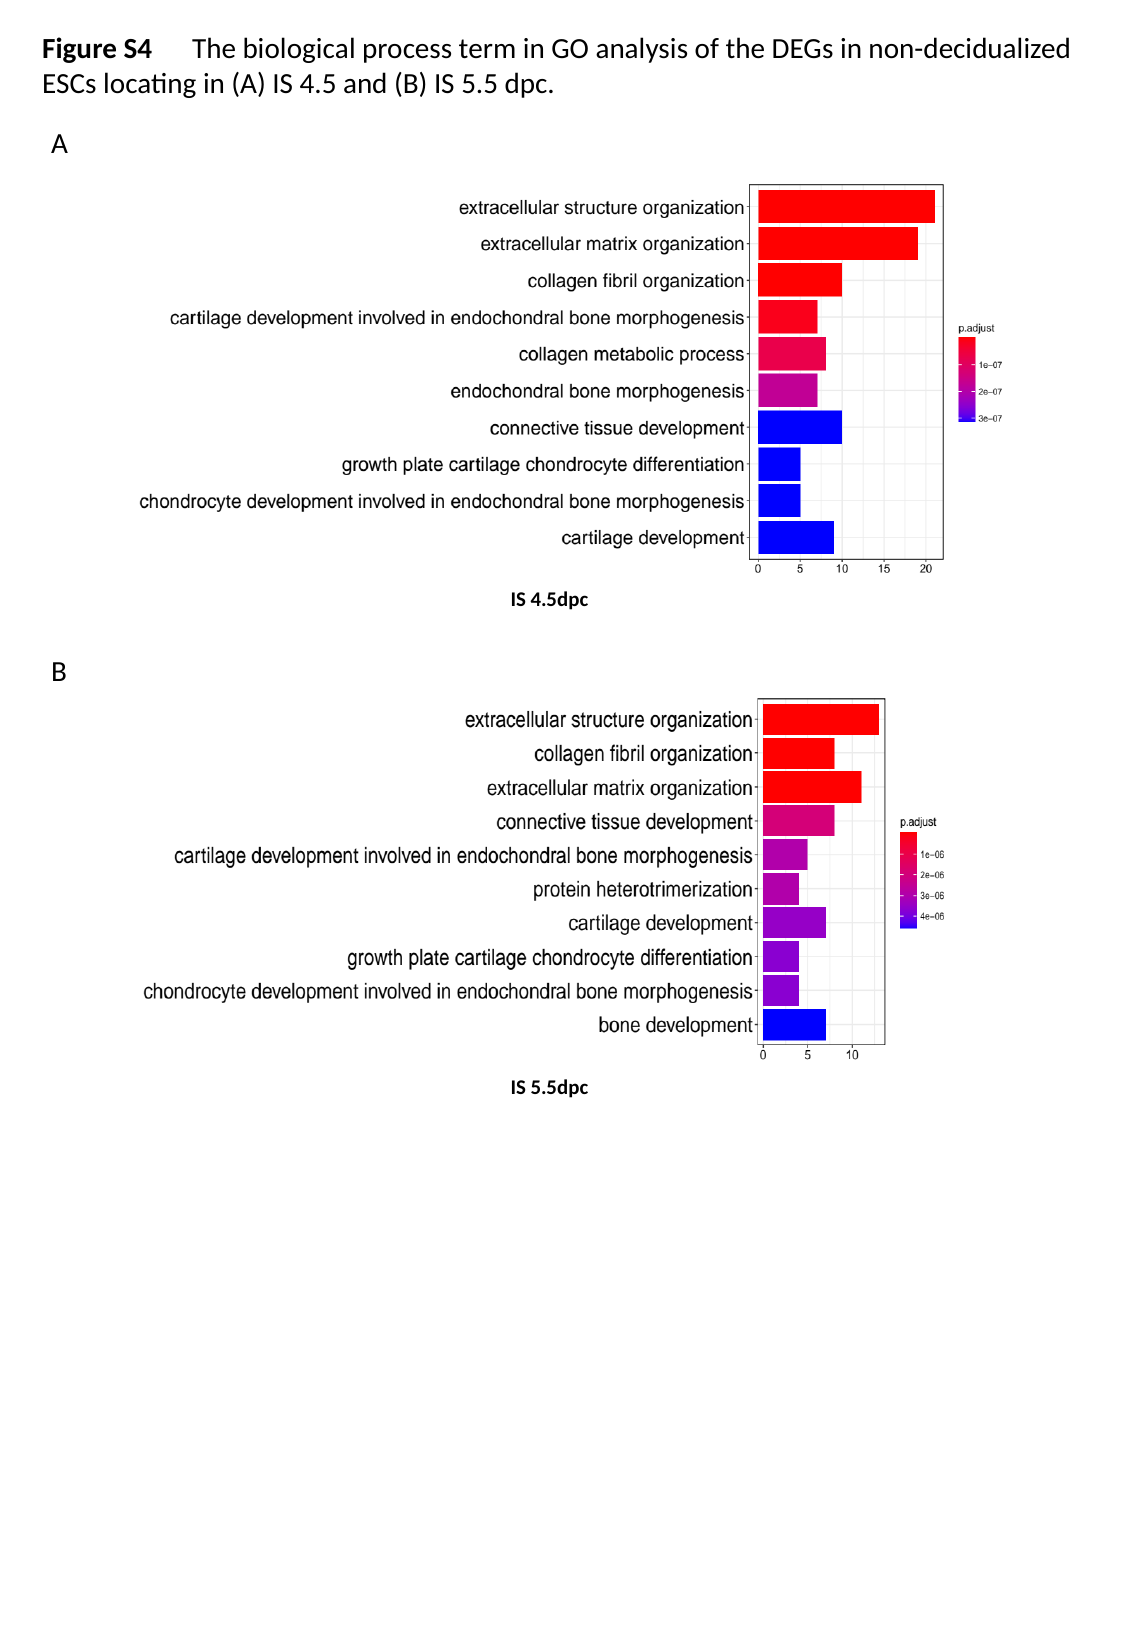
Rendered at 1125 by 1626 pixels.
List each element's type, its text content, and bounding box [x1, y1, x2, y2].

text_box B [36, 645, 108, 695]
picture [134, 180, 1010, 578]
text_box Figure S4 The biological process term in GO analysis of the DEGs in non-decidualized ESCs locating in (A) IS 4.5 and (B) IS 5.5 dpc. [27, 22, 1125, 108]
text_box IS 4.5dpc [439, 578, 660, 618]
text_box IS 5.5dpc [438, 1066, 661, 1106]
text_box A [36, 117, 108, 168]
picture [138, 693, 952, 1066]
